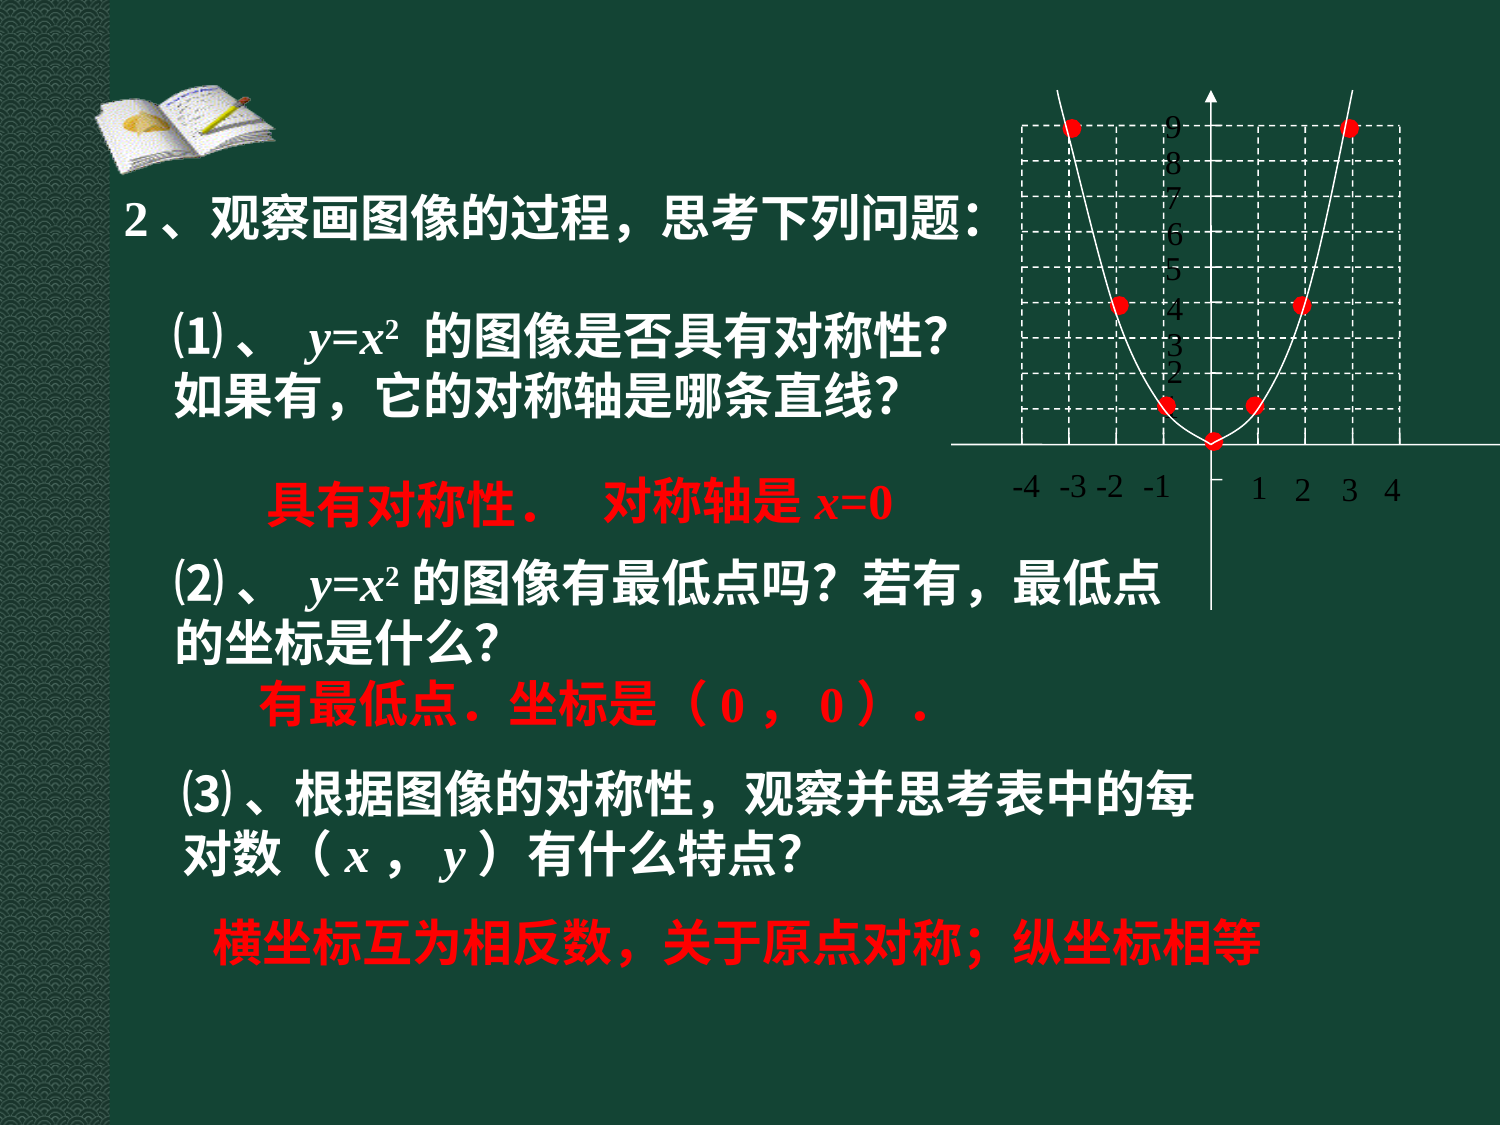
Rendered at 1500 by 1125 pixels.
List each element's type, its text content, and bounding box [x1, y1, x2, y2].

text_box 有最低点．坐标是（0，0）． [243, 664, 971, 740]
text_box ⑴、 y=x2 的图像是否具有对称性？ 如果有，它的对称轴是哪条直线？ [159, 297, 939, 433]
text_box ⑶、根据图像的对称性，观察并思考表中的每 对数（x，y）有什么特点？ [168, 754, 1210, 890]
text_box 2、观察画图像的过程，思考下列问题： [108, 179, 939, 255]
picture [87, 65, 290, 180]
text_box 对称轴是x=0 [588, 462, 908, 538]
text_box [950, 89, 1500, 611]
text_box 具有对称性． [251, 465, 582, 541]
text_box 横坐标互为相反数，关于原点对称；纵坐标相等 [197, 904, 1278, 979]
text_box ⑵、 y=x2的图像有最低点吗？若有，最低点 的坐标是什么？ [159, 544, 1177, 680]
